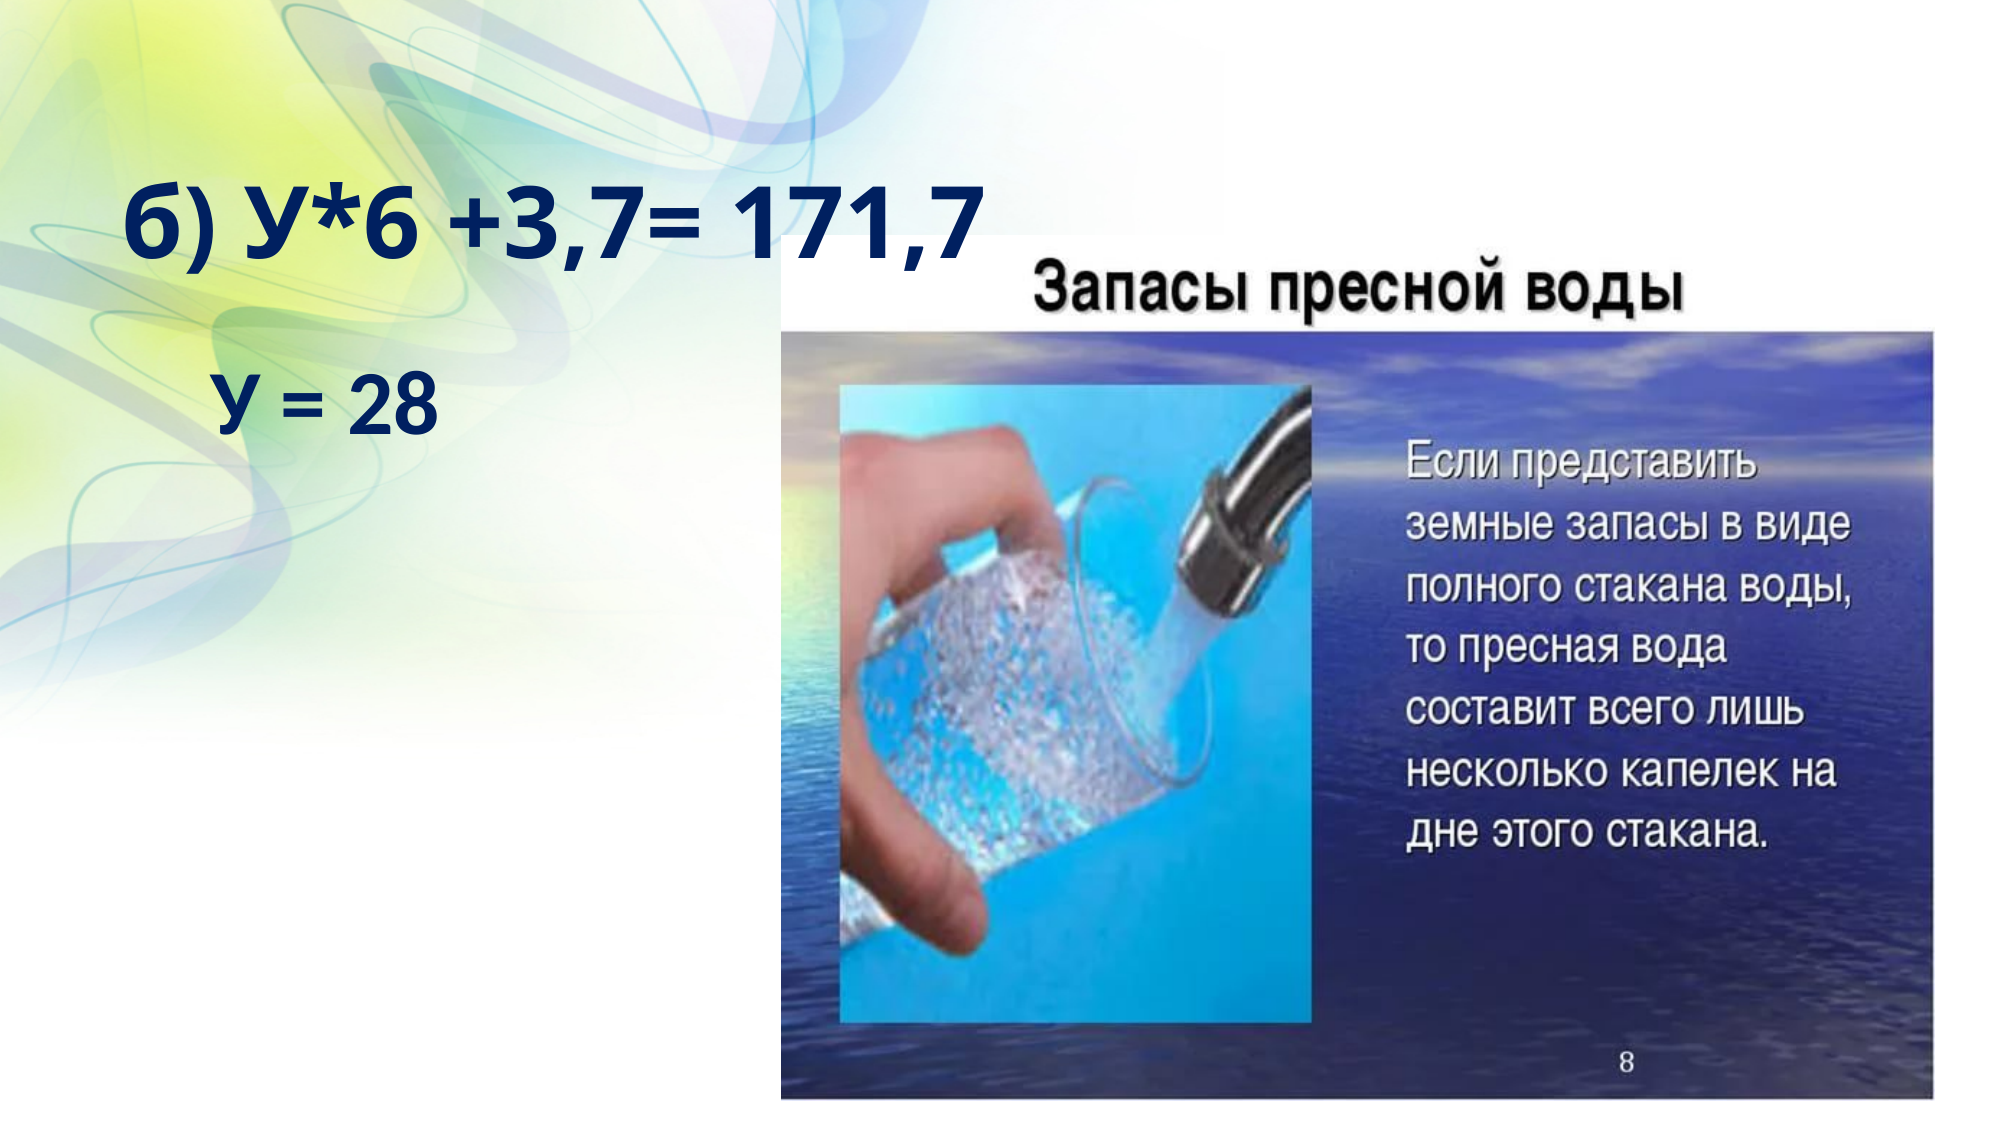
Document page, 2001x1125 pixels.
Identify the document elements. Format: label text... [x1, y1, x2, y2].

picture [0, 0, 2001, 1125]
text_box У = 28 [174, 335, 456, 460]
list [781, 235, 1935, 1101]
title б) У*6 +3,7= 171,7 [106, 74, 1649, 499]
